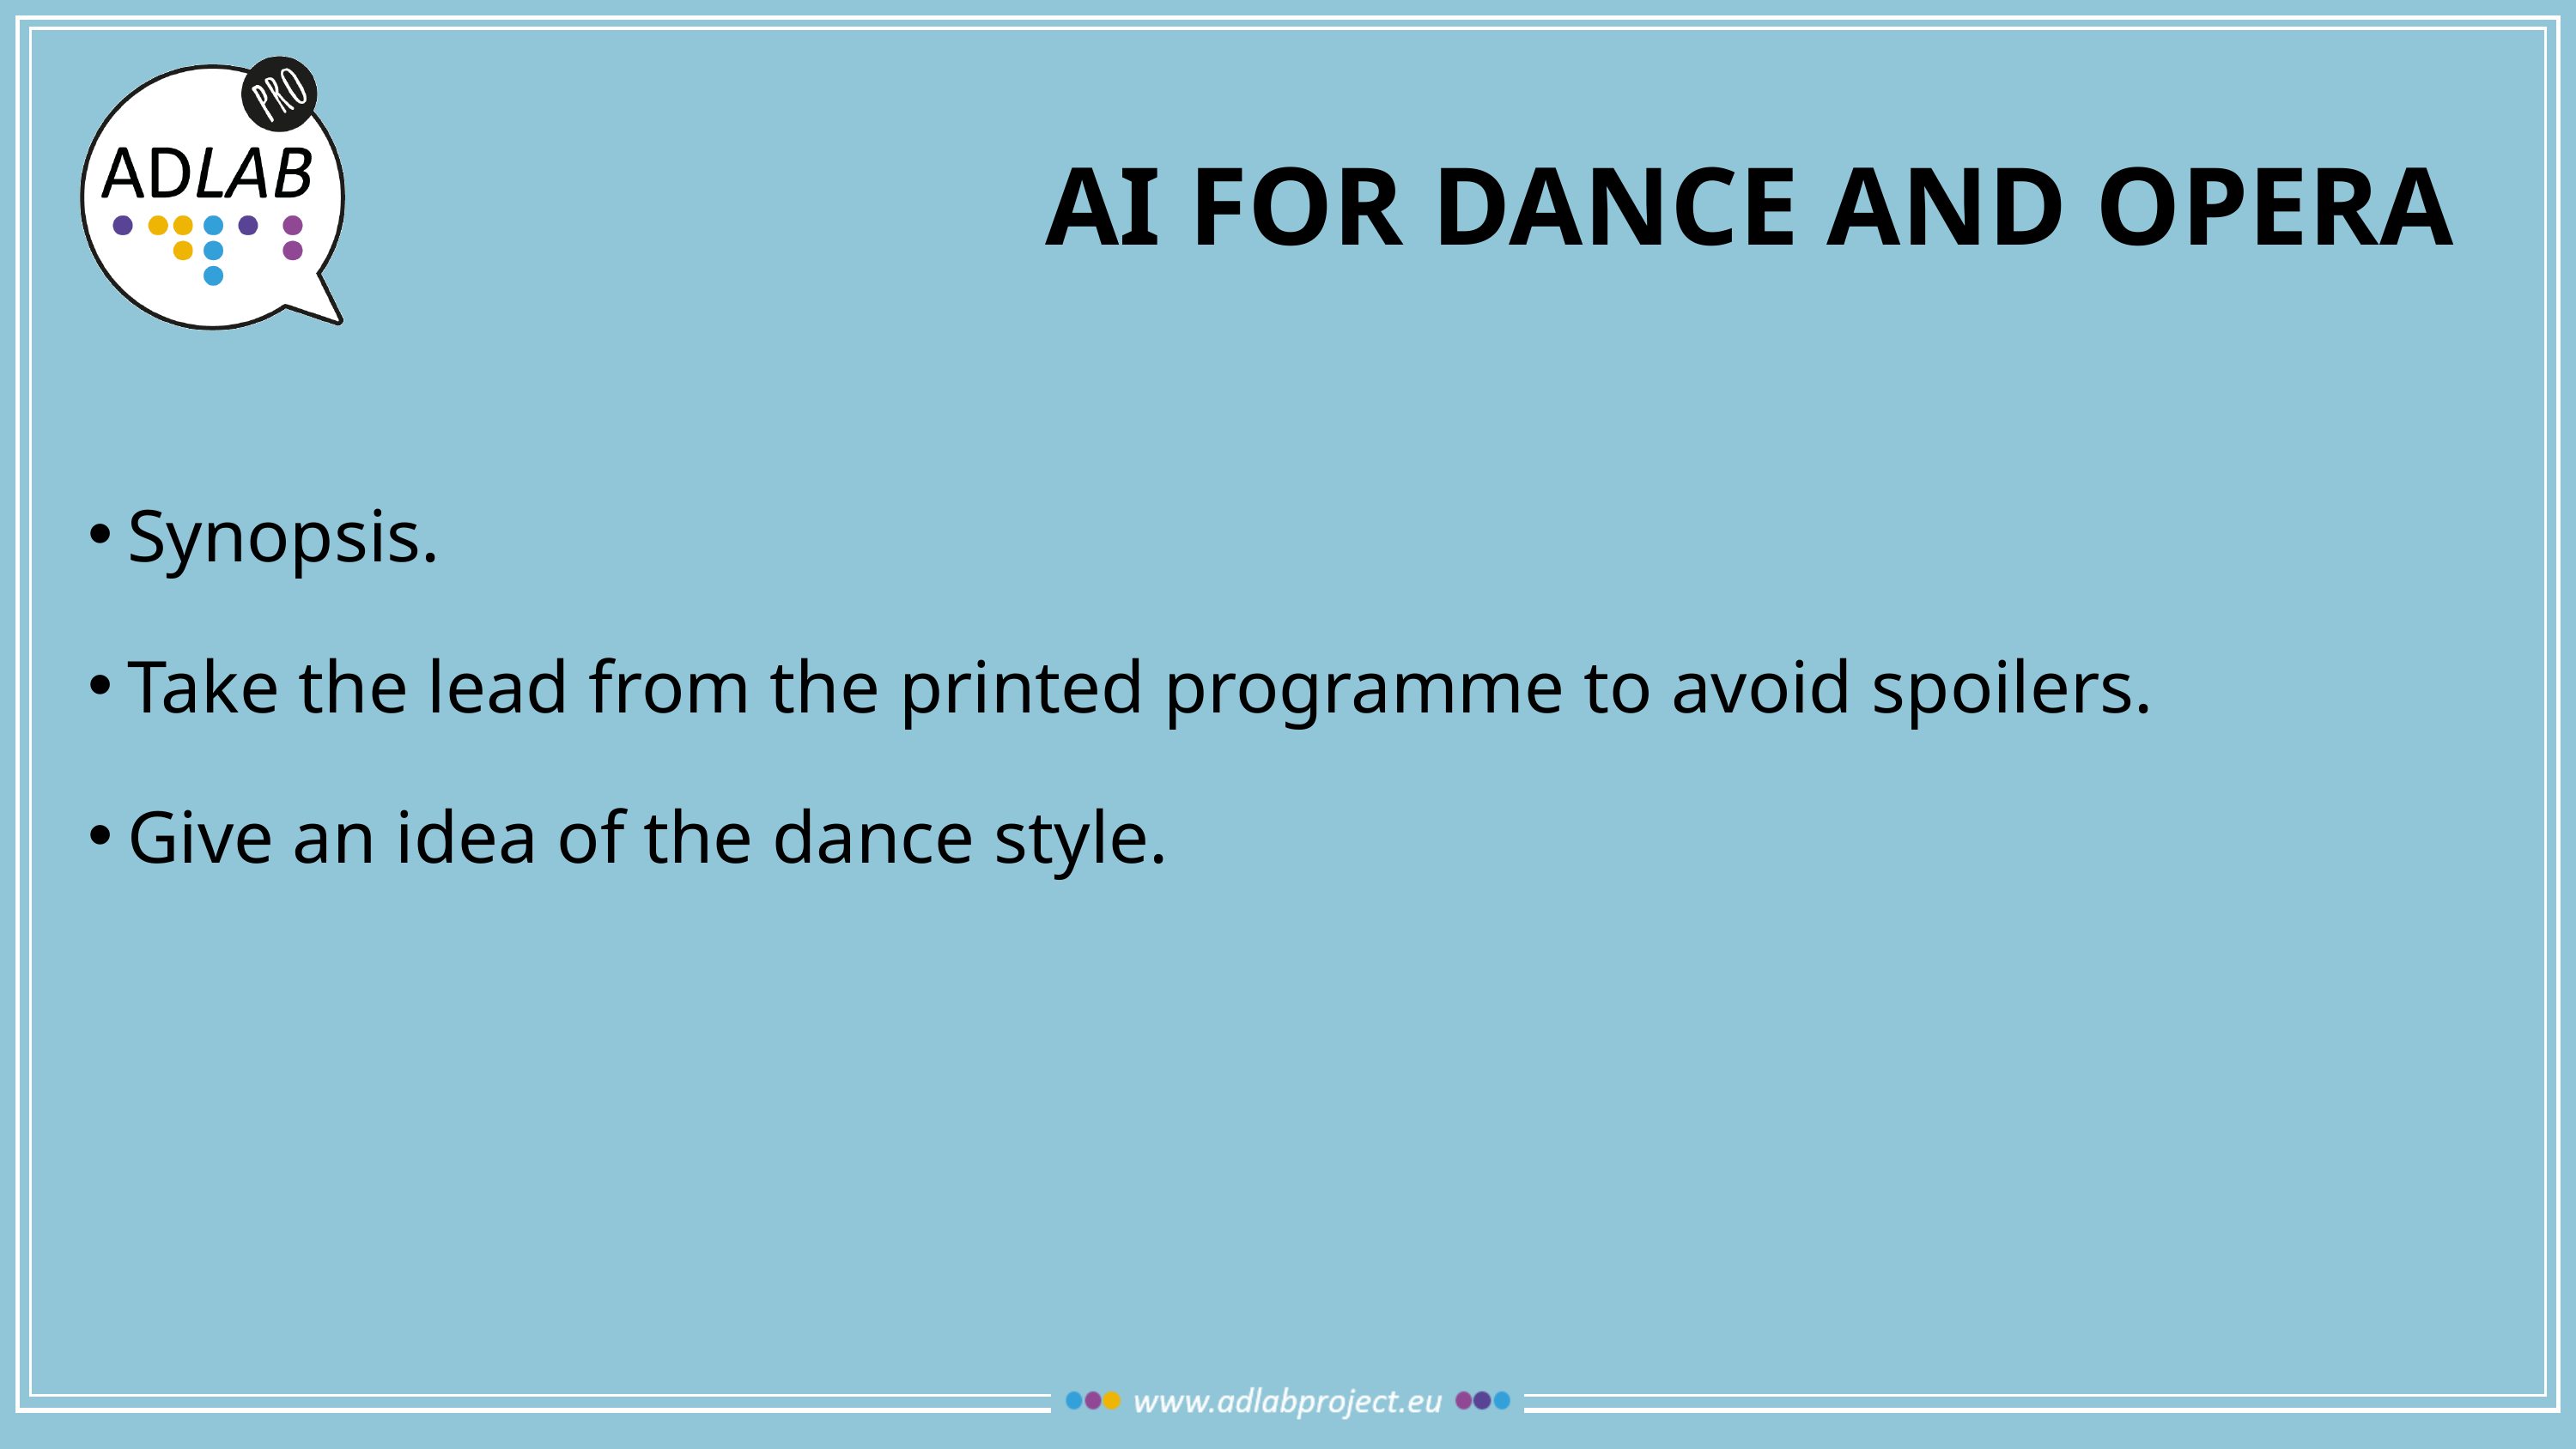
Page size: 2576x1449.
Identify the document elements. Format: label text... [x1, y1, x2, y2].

title Ai for dance and opera [384, 70, 2467, 351]
picture [1051, 1378, 1524, 1429]
picture [72, 49, 353, 330]
list Synopsis. Take the lead from the printed programme to avoid spoilers. Give an idea of the dance style. [75, 440, 2501, 1122]
